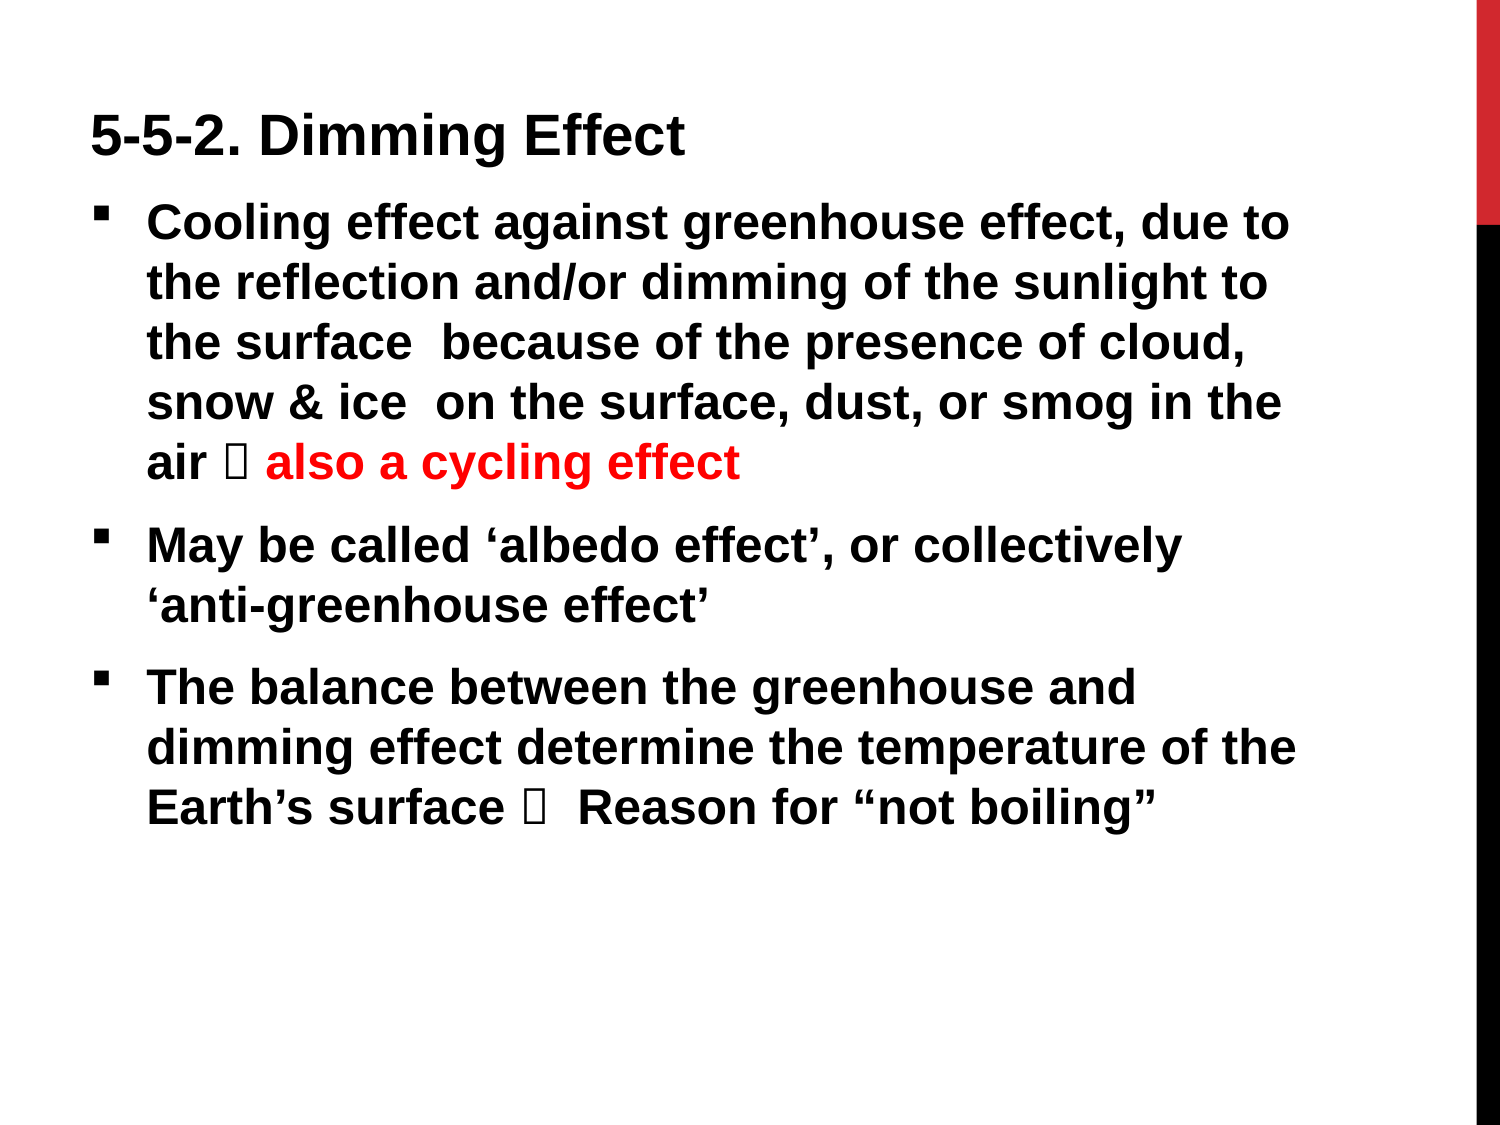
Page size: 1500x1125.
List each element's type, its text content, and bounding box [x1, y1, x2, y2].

list 5-5-2. Dimming Effect Cooling effect against greenhouse effect, due to the reflection and/or dimming of the sunlight to the surface because of the presence of cloud, snow & ice on the surface, dust, or smog in the air  also a cycling effect May be called ‘albedo effect’, or collectively ‘anti-greenhouse effect’ The balance between the greenhouse and dimming effect determine the temperature of the Earth’s surface  Reason for “not boiling” [75, 90, 1325, 1005]
